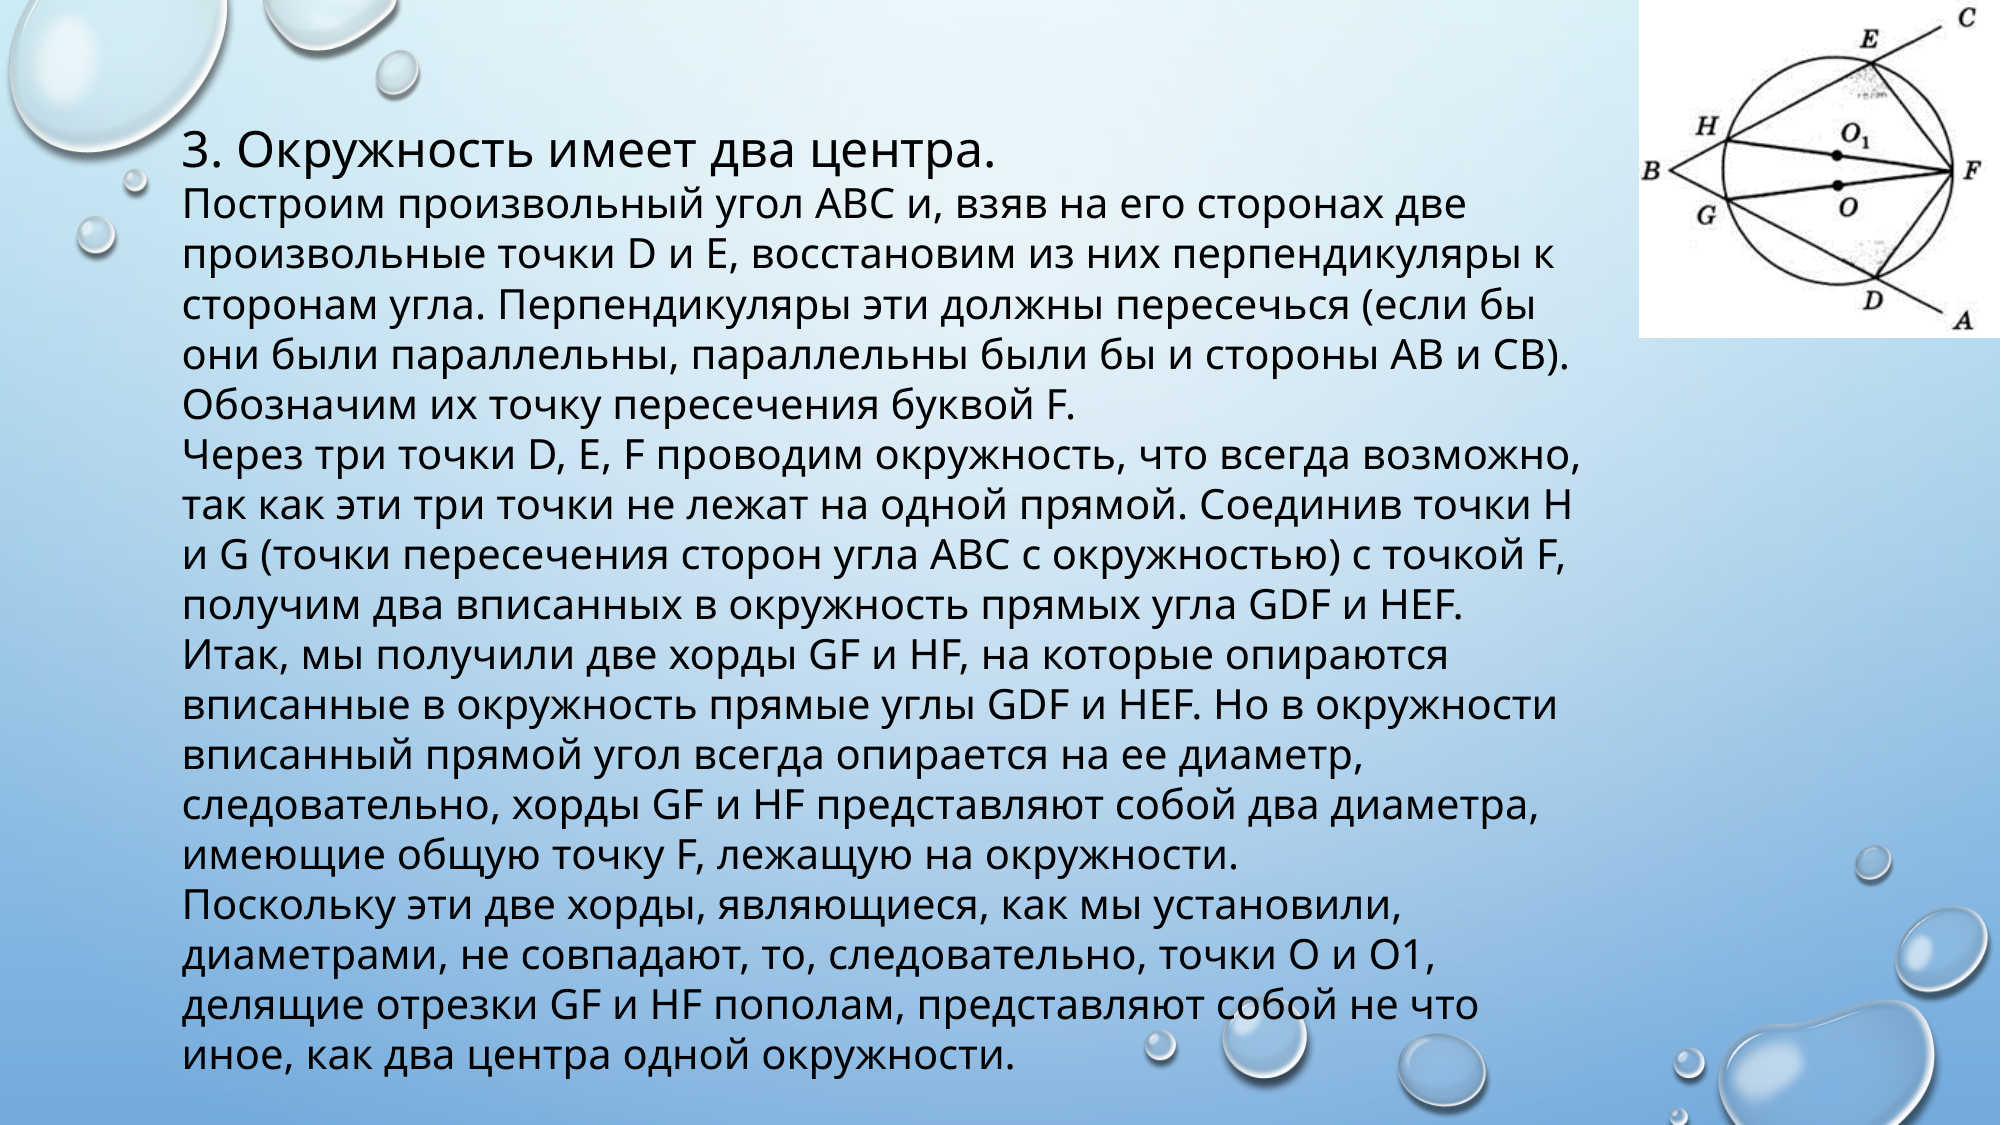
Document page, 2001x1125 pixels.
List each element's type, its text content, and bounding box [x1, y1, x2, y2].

picture [0, 0, 2000, 1125]
text_box 3. Окружность имеет два центра. Построим произвольный угол ABC и, взяв на его сторонах две произвольные точки D и Е, восстановим из них перпендикуляры к сторонам угла. Перпендикуляры эти должны пересечься (если бы они были параллельны, параллельны были бы и стороны АВ и СВ). Обозначим их точку пересечения буквой F. Через три точки D, E, F проводим окружность, что всегда возможно, так как эти три точки не лежат на одной прямой. Соединив точки Н и G (точки пересечения сторон угла ABC с окружностью) с точкой F, получим два вписанных в окружность прямых угла GDF и HEF. Итак, мы получили две хорды GF и HF, на которые опираются вписанные в окружность прямые углы GDF и HEF. Но в окружности вписанный прямой угол всегда опирается на ее диаметр, следовательно, хорды GF и HF представляют собой два диаметра, имеющие общую точку F, лежащую на окружности. Поскольку эти две хорды, являющиеся, как мы установили, диаметрами, не совпадают, то, следовательно, точки О и О1, делящие отрезки GF и HF пополам, представляют собой не что иное, как два центра одной окружности. [166, 109, 1608, 1086]
